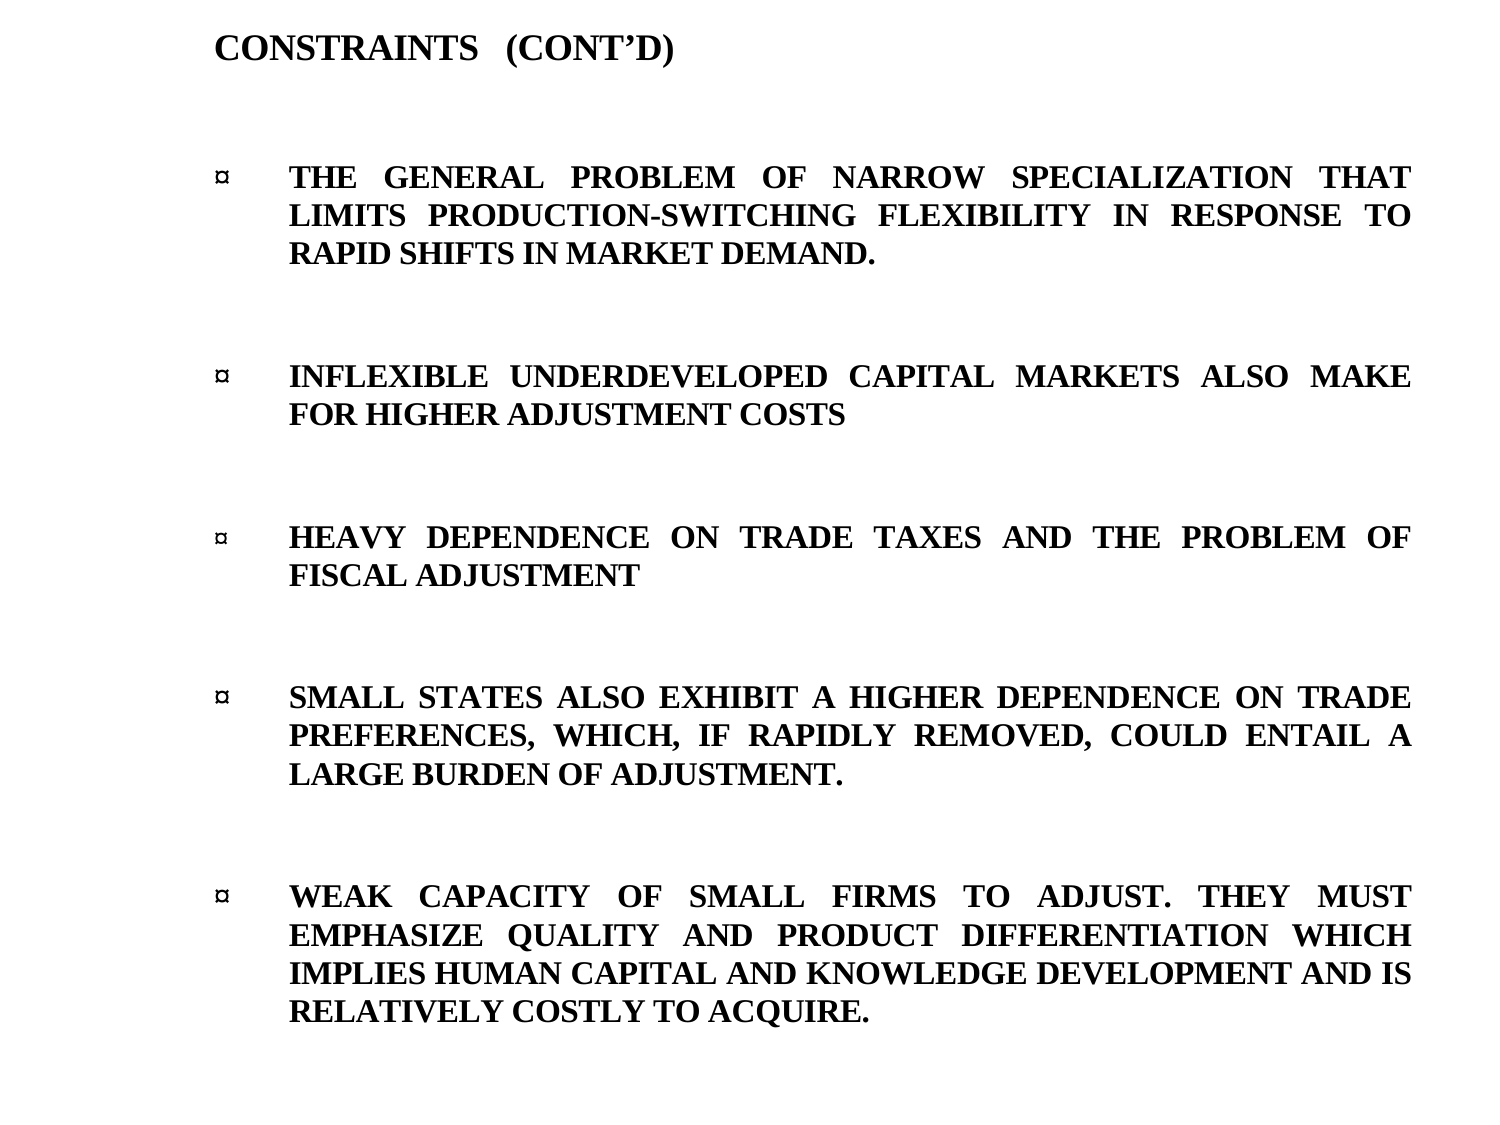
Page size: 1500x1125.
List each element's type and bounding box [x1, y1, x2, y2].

text_box [138, 25, 1413, 1125]
